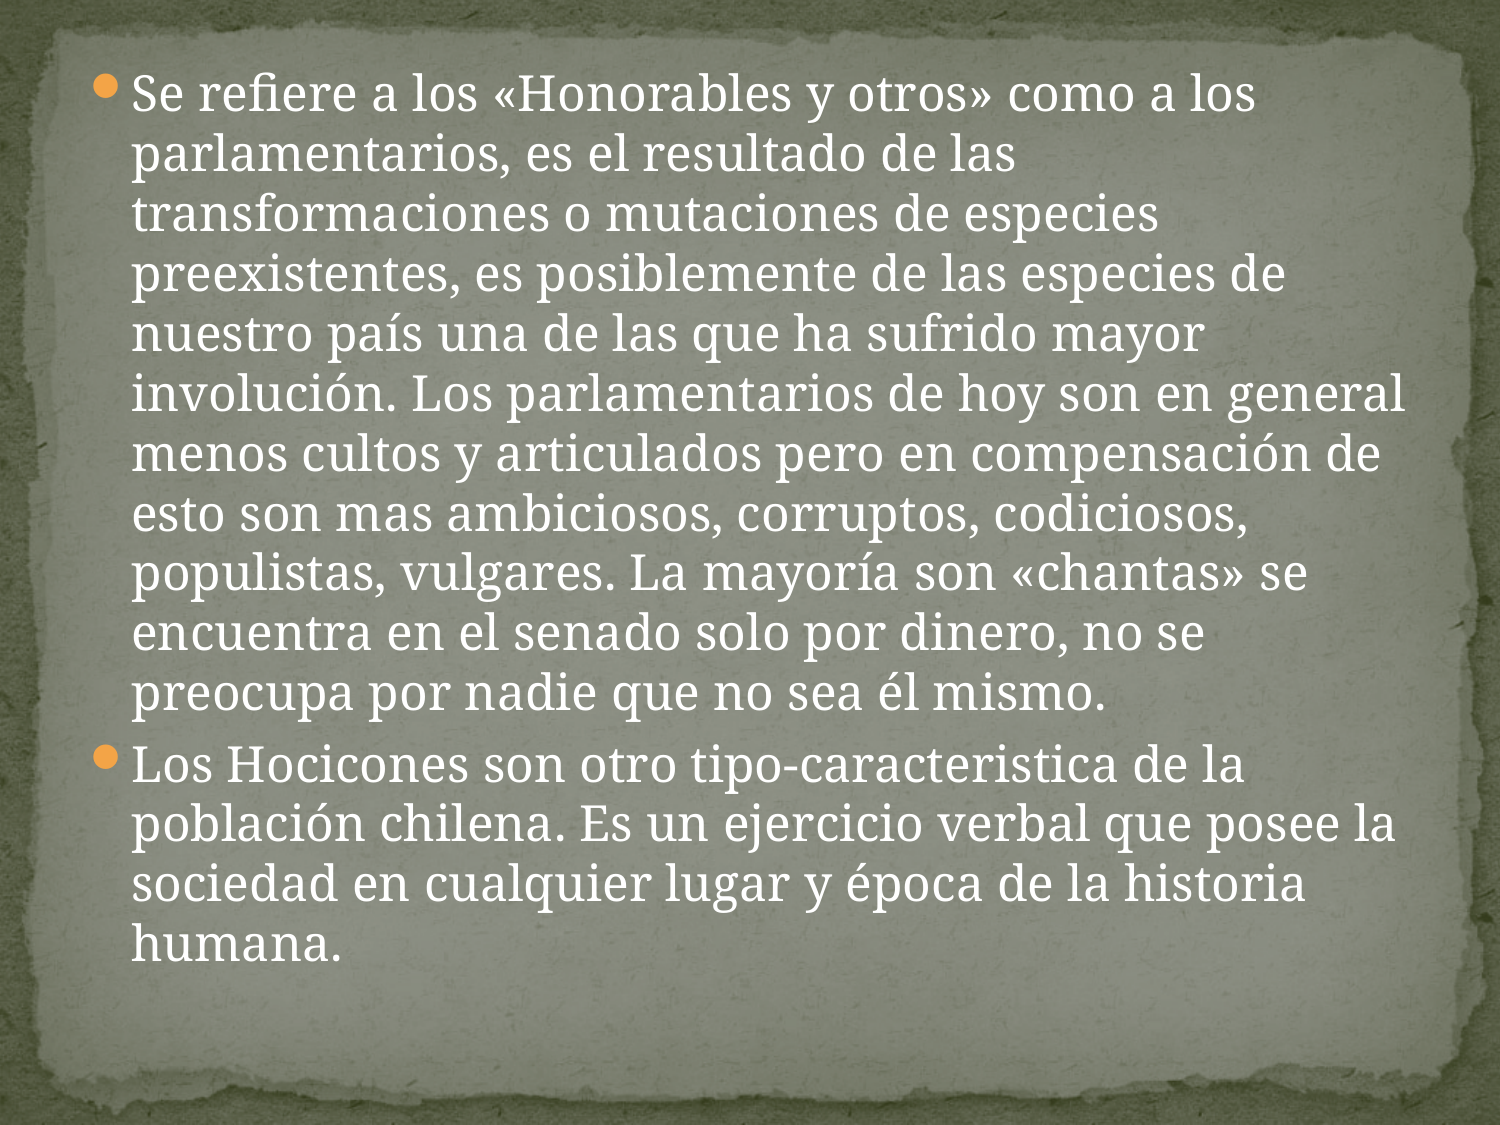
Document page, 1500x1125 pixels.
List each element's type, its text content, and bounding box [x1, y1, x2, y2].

list Se refiere a los «Honorables y otros» como a los parlamentarios, es el resultado de las transformaciones o mutaciones de especies preexistentes, es posiblemente de las especies de nuestro país una de las que ha sufrido mayor involución. Los parlamentarios de hoy son en general menos cultos y articulados pero en compensación de esto son mas ambiciosos, corruptos, codiciosos, populistas, vulgares. La mayoría son «chantas» se encuentra en el senado solo por dinero, no se preocupa por nadie que no sea él mismo. Los Hocicones son otro tipo-caracteristica de la población chilena. Es un ejercicio verbal que posee la sociedad en cualquier lugar y época de la historia humana. [75, 54, 1425, 1005]
